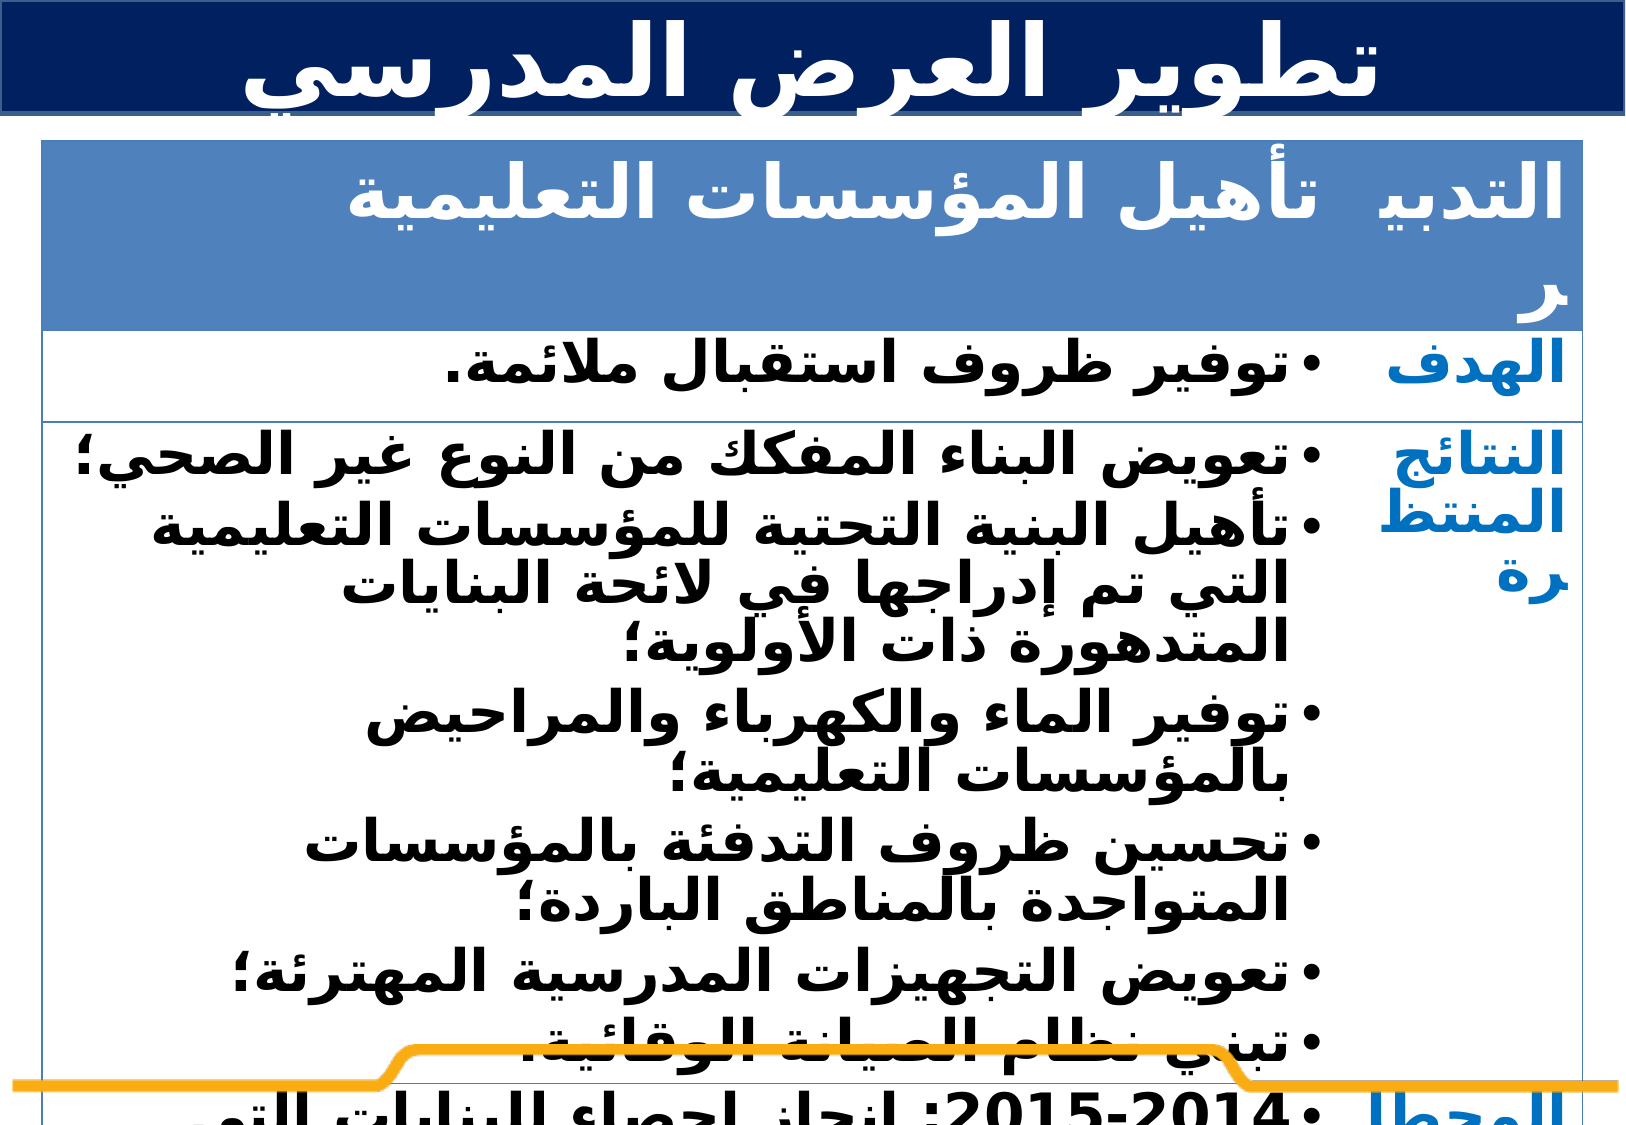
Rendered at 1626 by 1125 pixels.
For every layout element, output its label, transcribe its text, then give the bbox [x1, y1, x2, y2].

table_header تأهيل المؤسسات التعليمية [43, 142, 1337, 330]
table_cell المحطات الأساسية [1337, 1105, 1582, 1125]
table_cell الهدف [1337, 331, 1582, 421]
table_cell تعويض البناء المفكك من النوع غير الصحي؛ تأهيل البنية التحتية للمؤسسات التعليمية التي تم إدراجها في لائحة البنايات المتدهورة ذات الأولوية؛ توفير الماء والكهرباء والمراحيض بالمؤسسات التعليمية؛ تحسين ظروف التدفئة بالمؤسسات المتواجدة بالمناطق الباردة؛ تعويض التجهيزات المدرسية المهترئة؛ تبني نظام الصيانة الوقائية. [43, 423, 1337, 1041]
table_cell 2015-2014: إنجاز إحصاء للبنايات التي تحتاج إلى تأهيل وتحديد الأولويات؛ 2020-2015. برمجة تأهيل 4800 مؤسسة على مدى 5 سنوات. [43, 1105, 1337, 1125]
table_header التدبير [1337, 142, 1582, 330]
table_cell النتائج المنتظرة [1337, 423, 1582, 1041]
text_box تطوير العرض المدرسي [0, 0, 1625, 114]
table_cell توفير ظروف استقبال ملائمة. [43, 331, 1337, 421]
picture [11, 1044, 1619, 1094]
